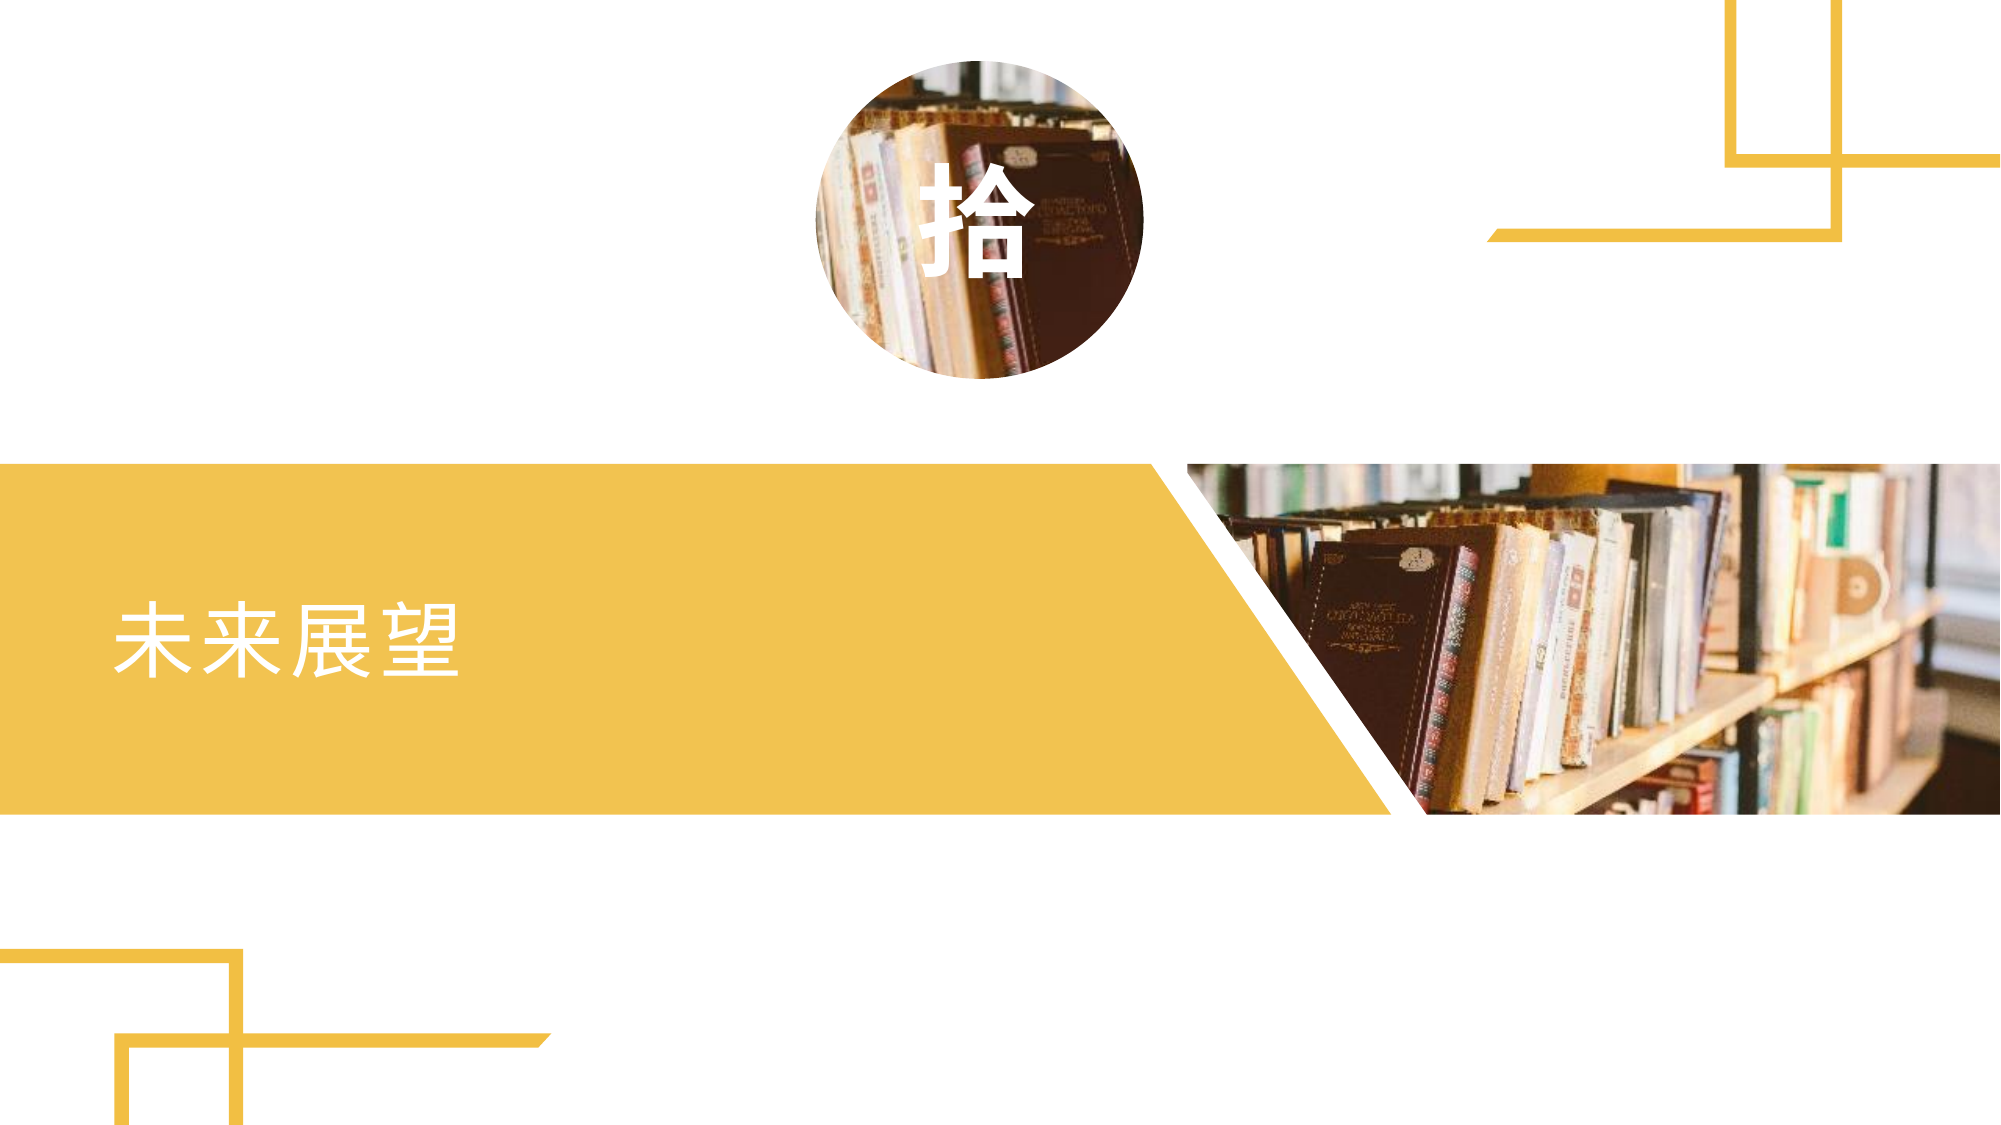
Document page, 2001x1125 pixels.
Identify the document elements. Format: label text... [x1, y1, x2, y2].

picture [839, 61, 1120, 137]
picture [838, 300, 1122, 379]
title 未来展望 [96, 512, 1163, 764]
text_box 拾 [810, 137, 1142, 300]
picture [1187, 463, 2000, 815]
